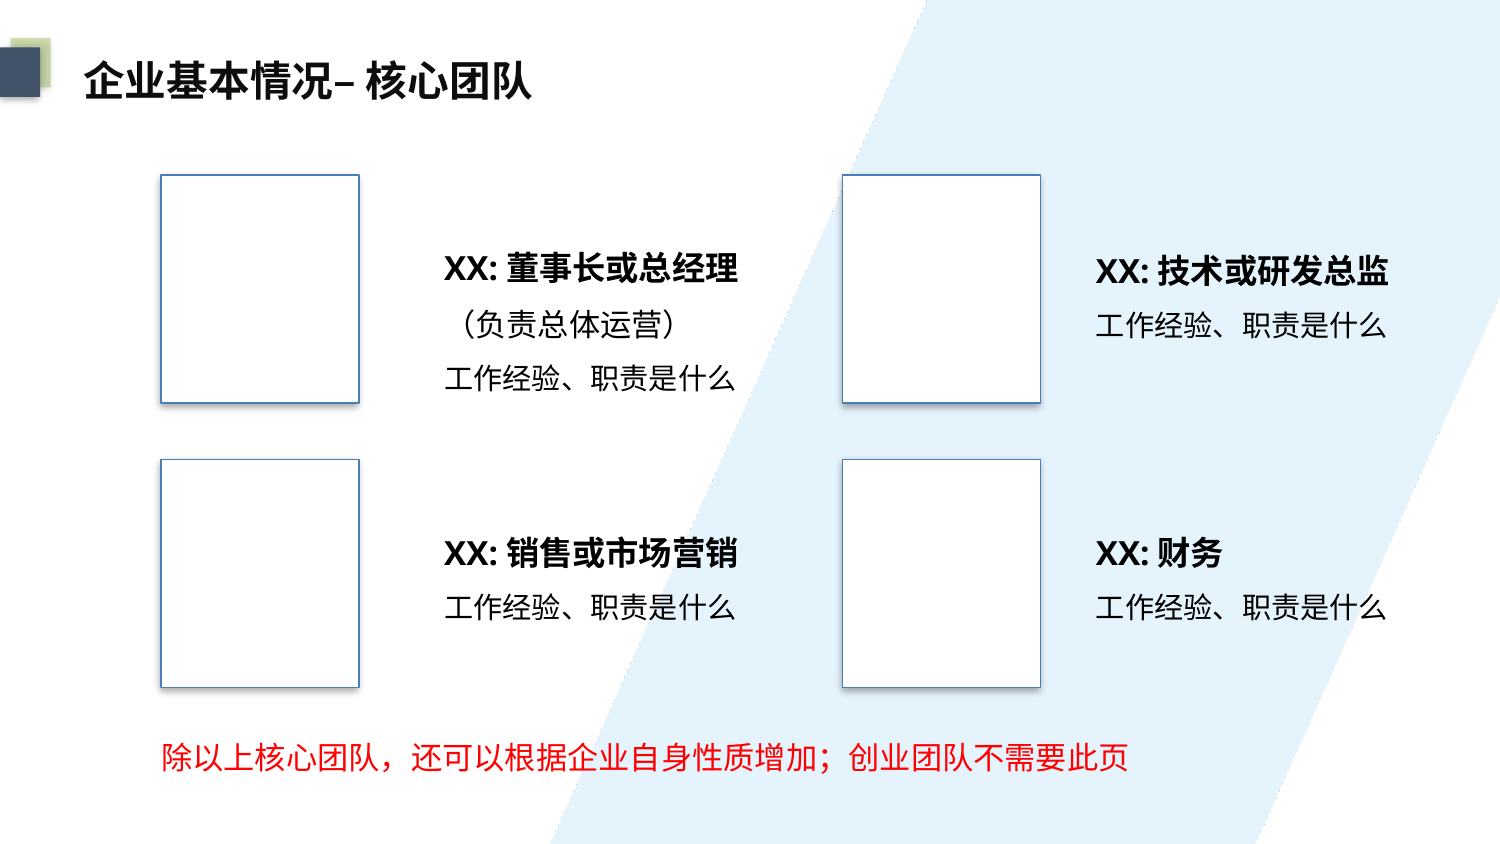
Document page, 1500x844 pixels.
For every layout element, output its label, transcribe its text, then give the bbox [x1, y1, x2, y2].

text_box [842, 459, 1041, 688]
text_box XX:销售或市场营销工作经验、职责是什么 [432, 506, 755, 631]
text_box 企业基本情况– 核心团队 [71, 48, 545, 111]
text_box [10, 37, 51, 88]
text_box XX:技术或研发总监 工作经验、职责是什么 [1084, 224, 1407, 349]
text_box XX:董事长或总经理（负责总体运营） 工作经验、职责是什么 [432, 221, 755, 401]
text_box XX:财务 工作经验、职责是什么 [1084, 506, 1407, 630]
text_box [842, 174, 1041, 404]
text_box 除以上核心团队，还可以根据企业自身性质增加；创业团队不需要此页 [150, 732, 1440, 782]
picture [549, 0, 1500, 844]
text_box [160, 459, 360, 688]
text_box [0, 47, 41, 98]
text_box [160, 174, 360, 404]
